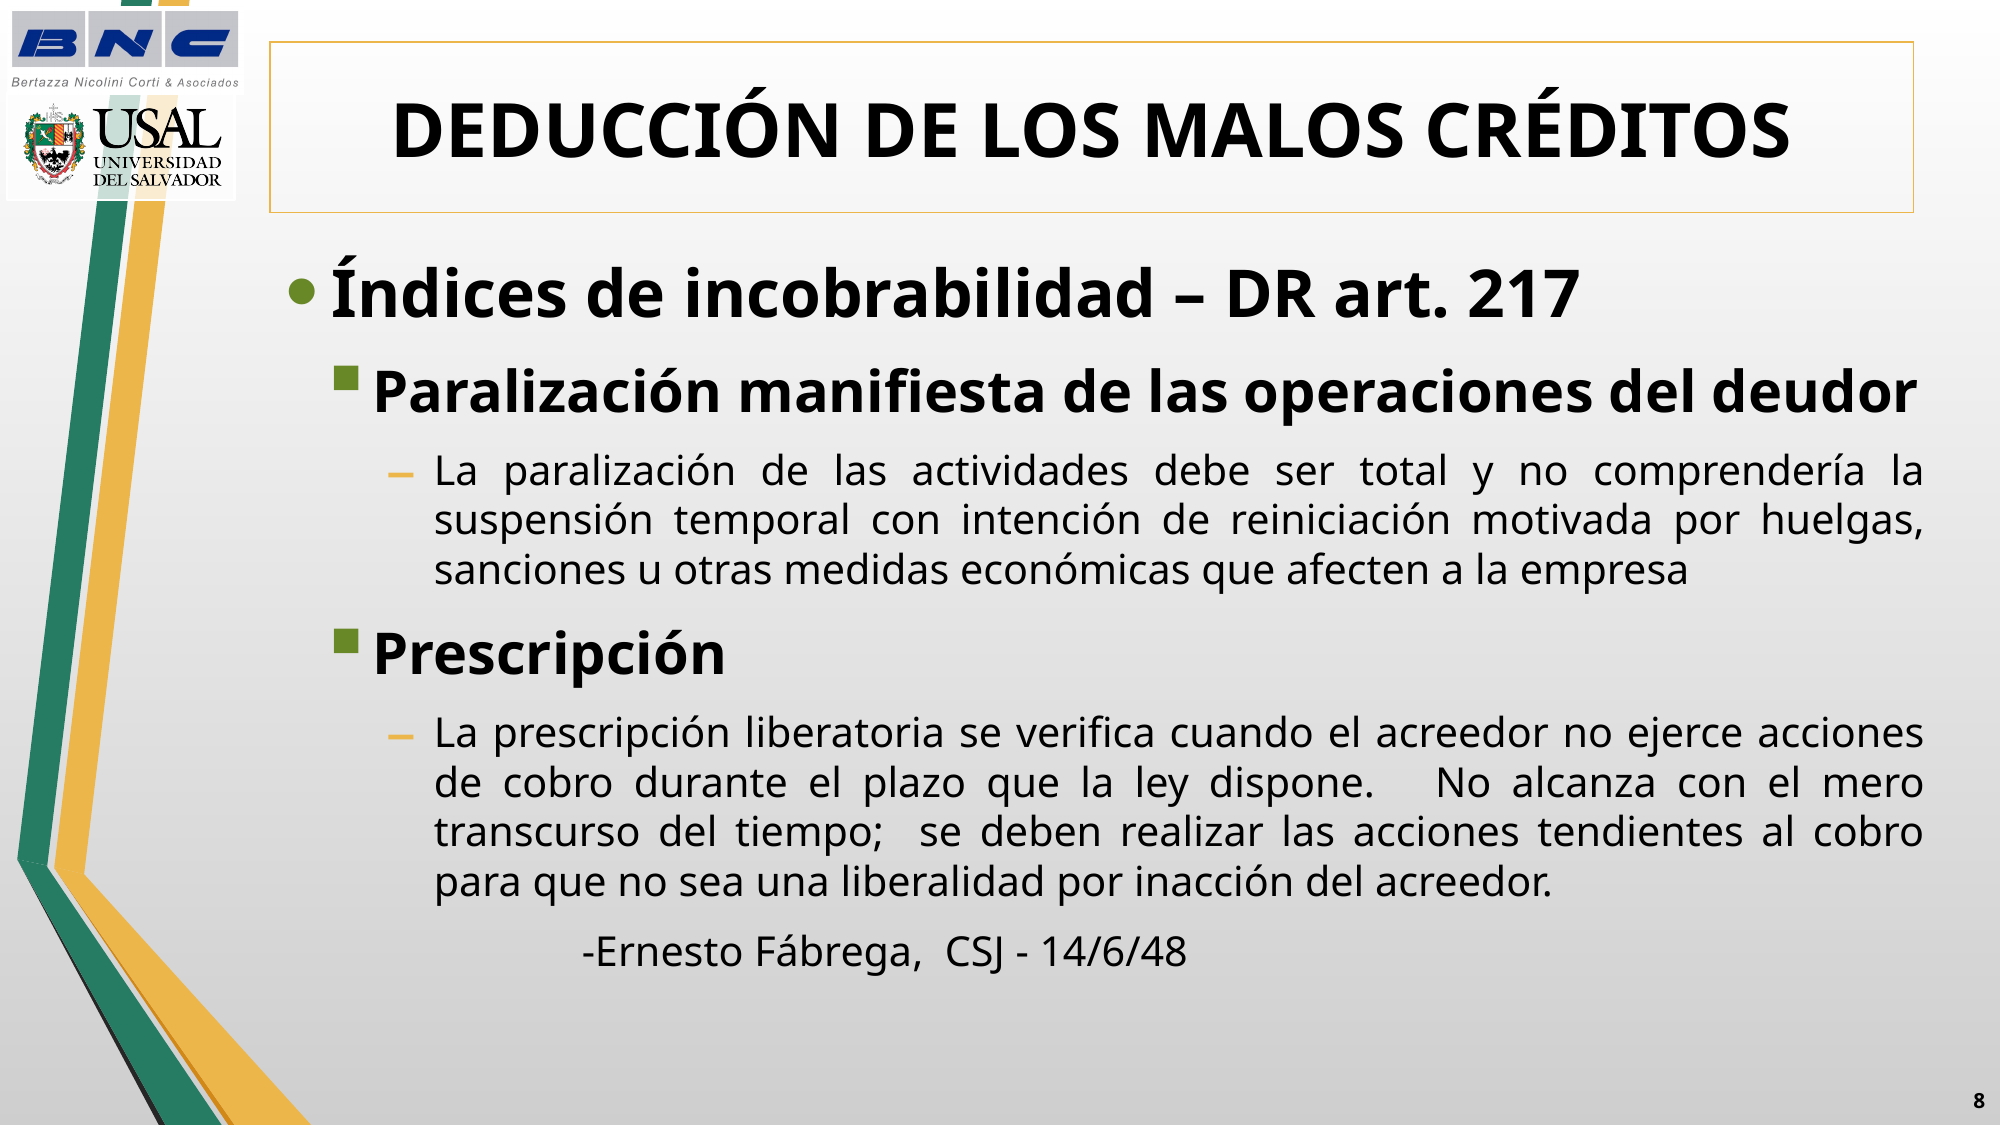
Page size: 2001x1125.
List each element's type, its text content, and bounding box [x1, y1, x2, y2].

list Índices de incobrabilidad – DR art. 217 Paralización manifiesta de las operaciones del deudor La paralización de las actividades debe ser total y no comprendería la suspensión temporal con intención de reiniciación motivada por huelgas, sanciones u otras medidas económicas que afecten a la empresa Prescripción La prescripción liberatoria se verifica cuando el acreedor no ejerce acciones de cobro durante el plazo que la ley dispone. No alcanza con el mero transcurso del tiempo; se deben realizar las acciones tendientes al cobro para que no sea una liberalidad por inacción del acreedor. -Ernesto Fábrega, CSJ - 14/6/48 [269, 243, 1940, 1047]
slide_number 7 [1913, 1077, 2000, 1125]
title DEDUCCIÓN DE LOS MALOS CRÉDITOS [269, 41, 1914, 213]
picture [7, 6, 244, 95]
picture [22, 102, 222, 190]
